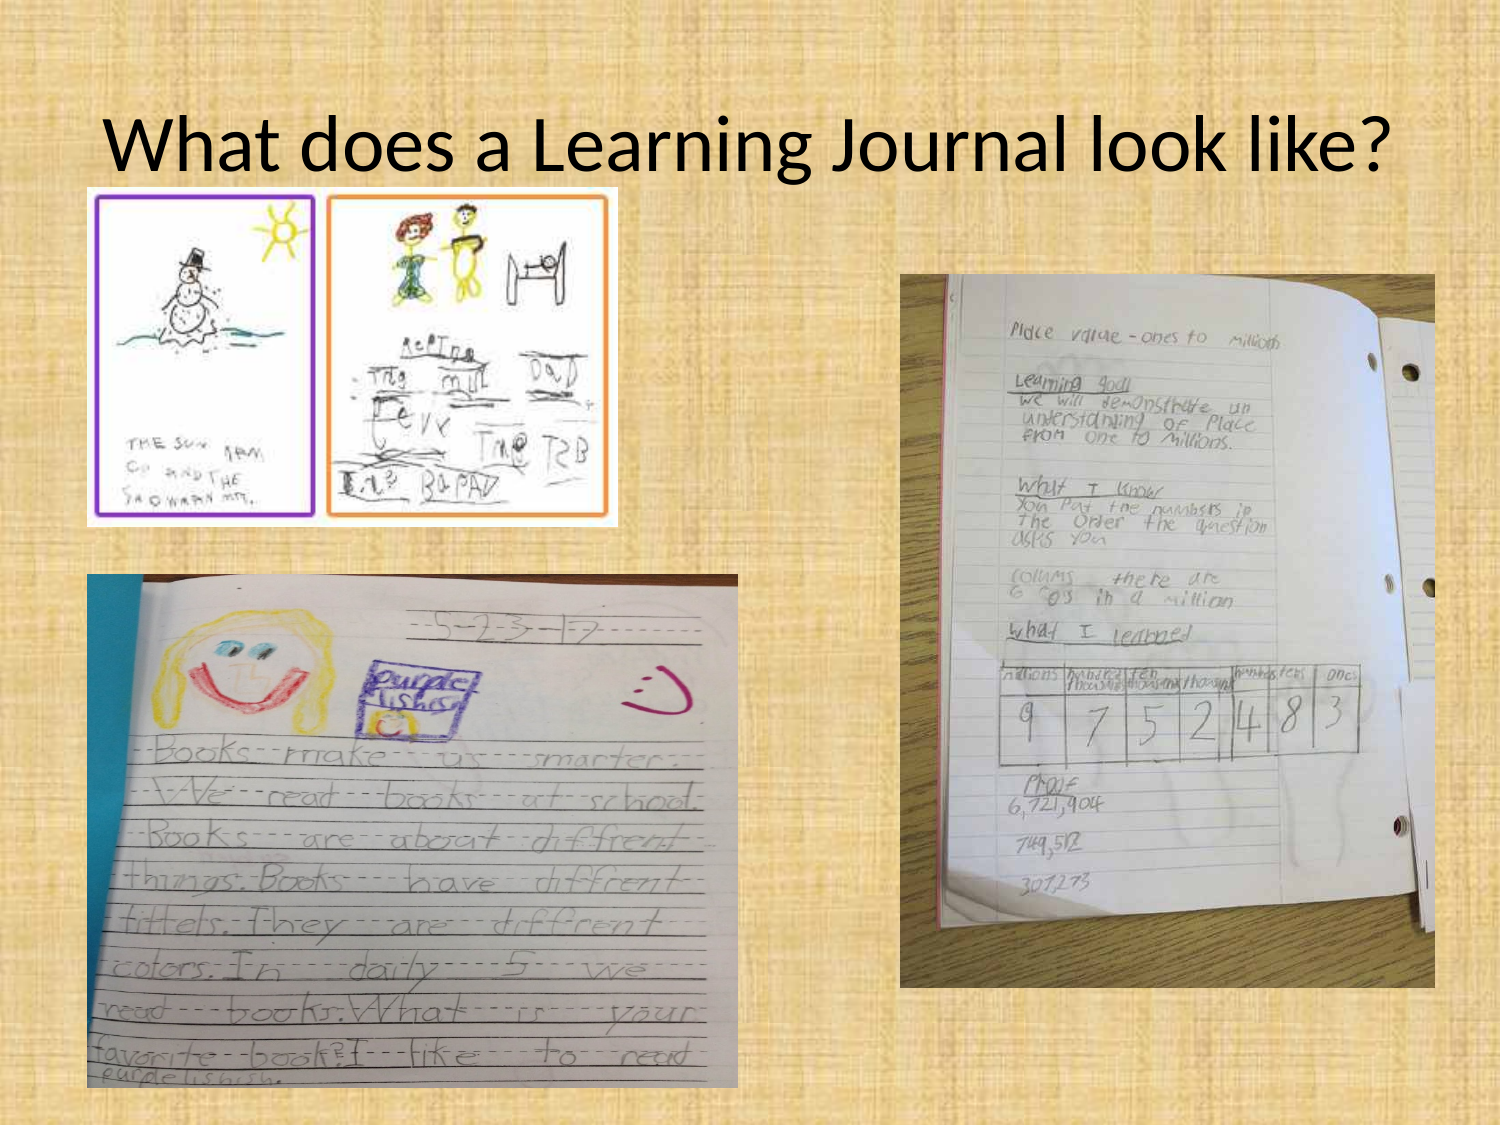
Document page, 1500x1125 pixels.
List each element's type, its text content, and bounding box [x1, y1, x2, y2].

picture [0, 0, 1500, 1125]
title What does a Learning Journal look like? [75, 45, 1425, 233]
